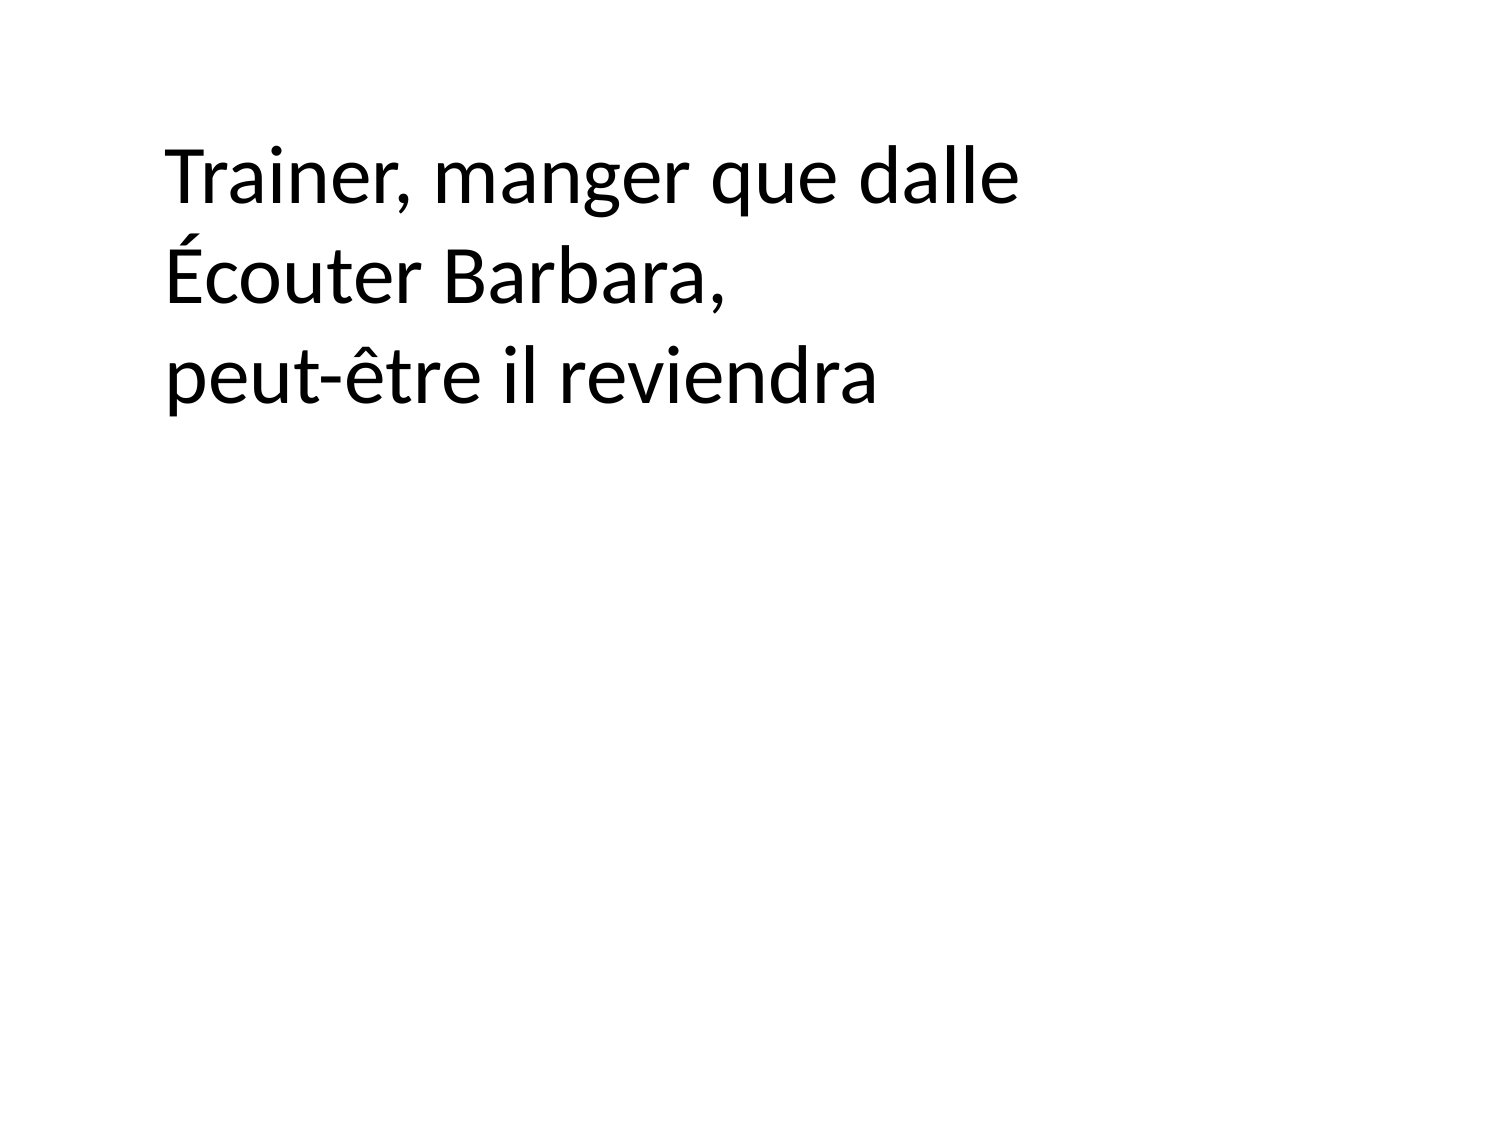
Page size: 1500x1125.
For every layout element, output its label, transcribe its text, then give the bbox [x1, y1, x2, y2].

text_box Trainer, manger que dalle Écouter Barbara, peut-être il reviendra [149, 112, 1200, 528]
